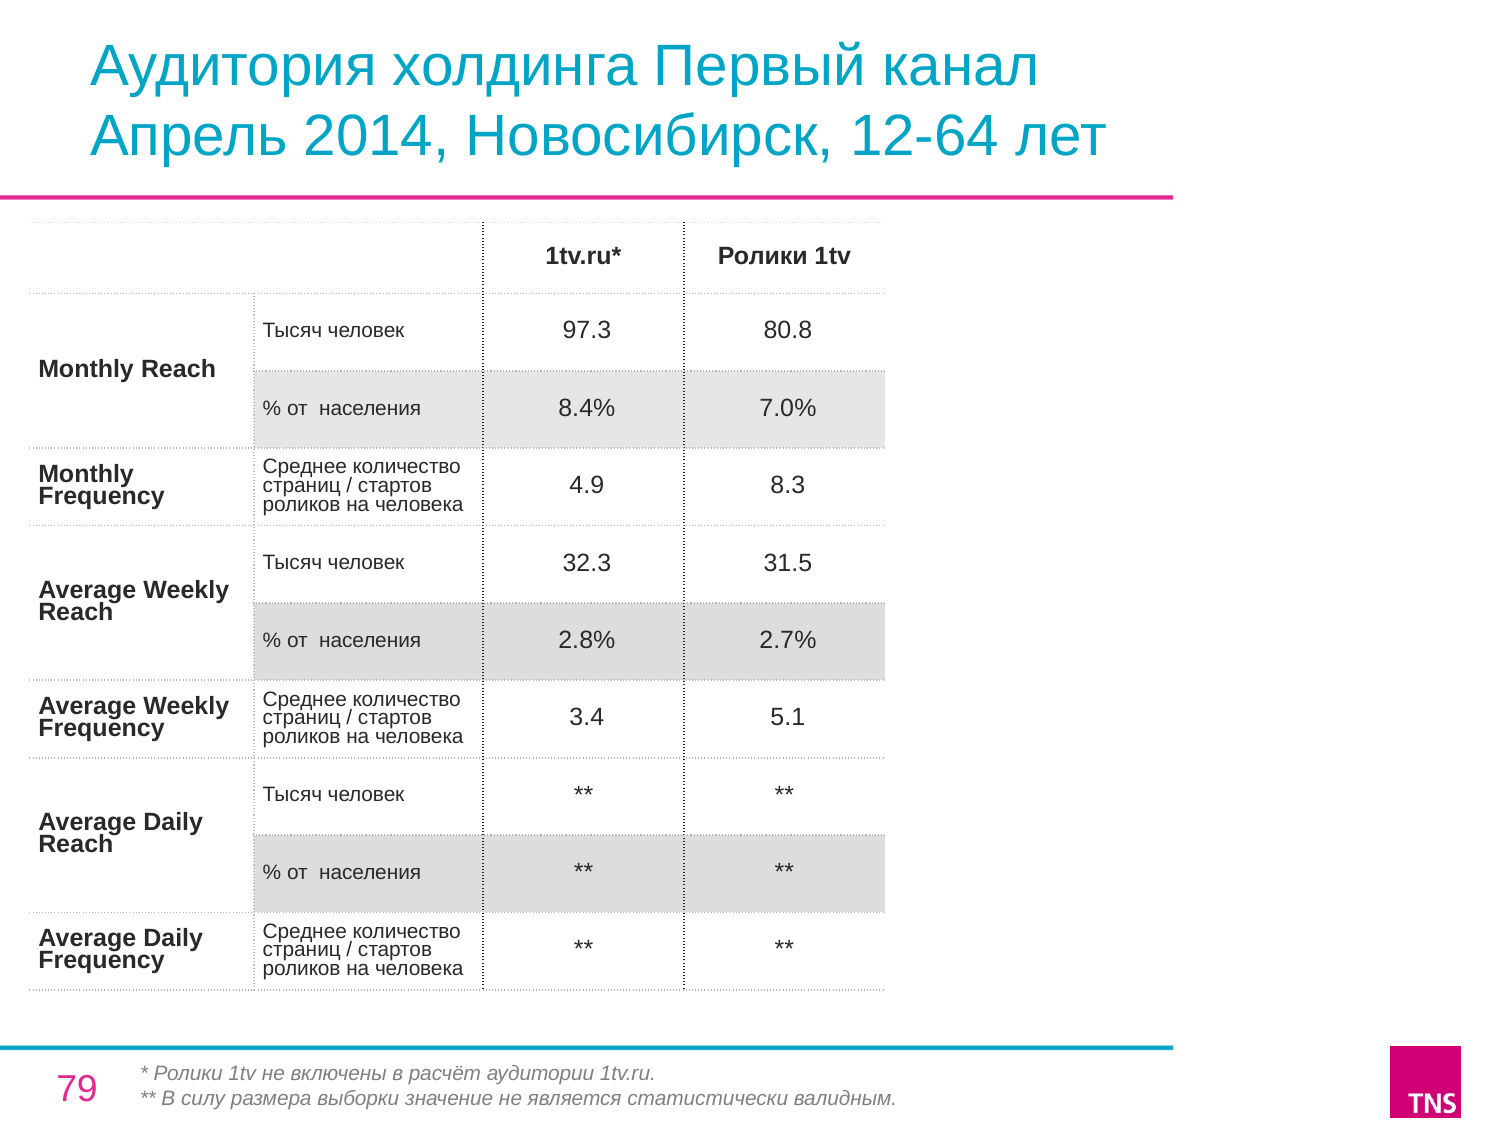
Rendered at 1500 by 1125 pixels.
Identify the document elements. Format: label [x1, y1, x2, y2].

table_cell [29, 294, 885, 990]
picture [0, 0, 1500, 1125]
slide_number [40, 1055, 392, 1125]
text_box [124, 1052, 1463, 1117]
title [74, 8, 1476, 187]
table_header [29, 223, 885, 294]
